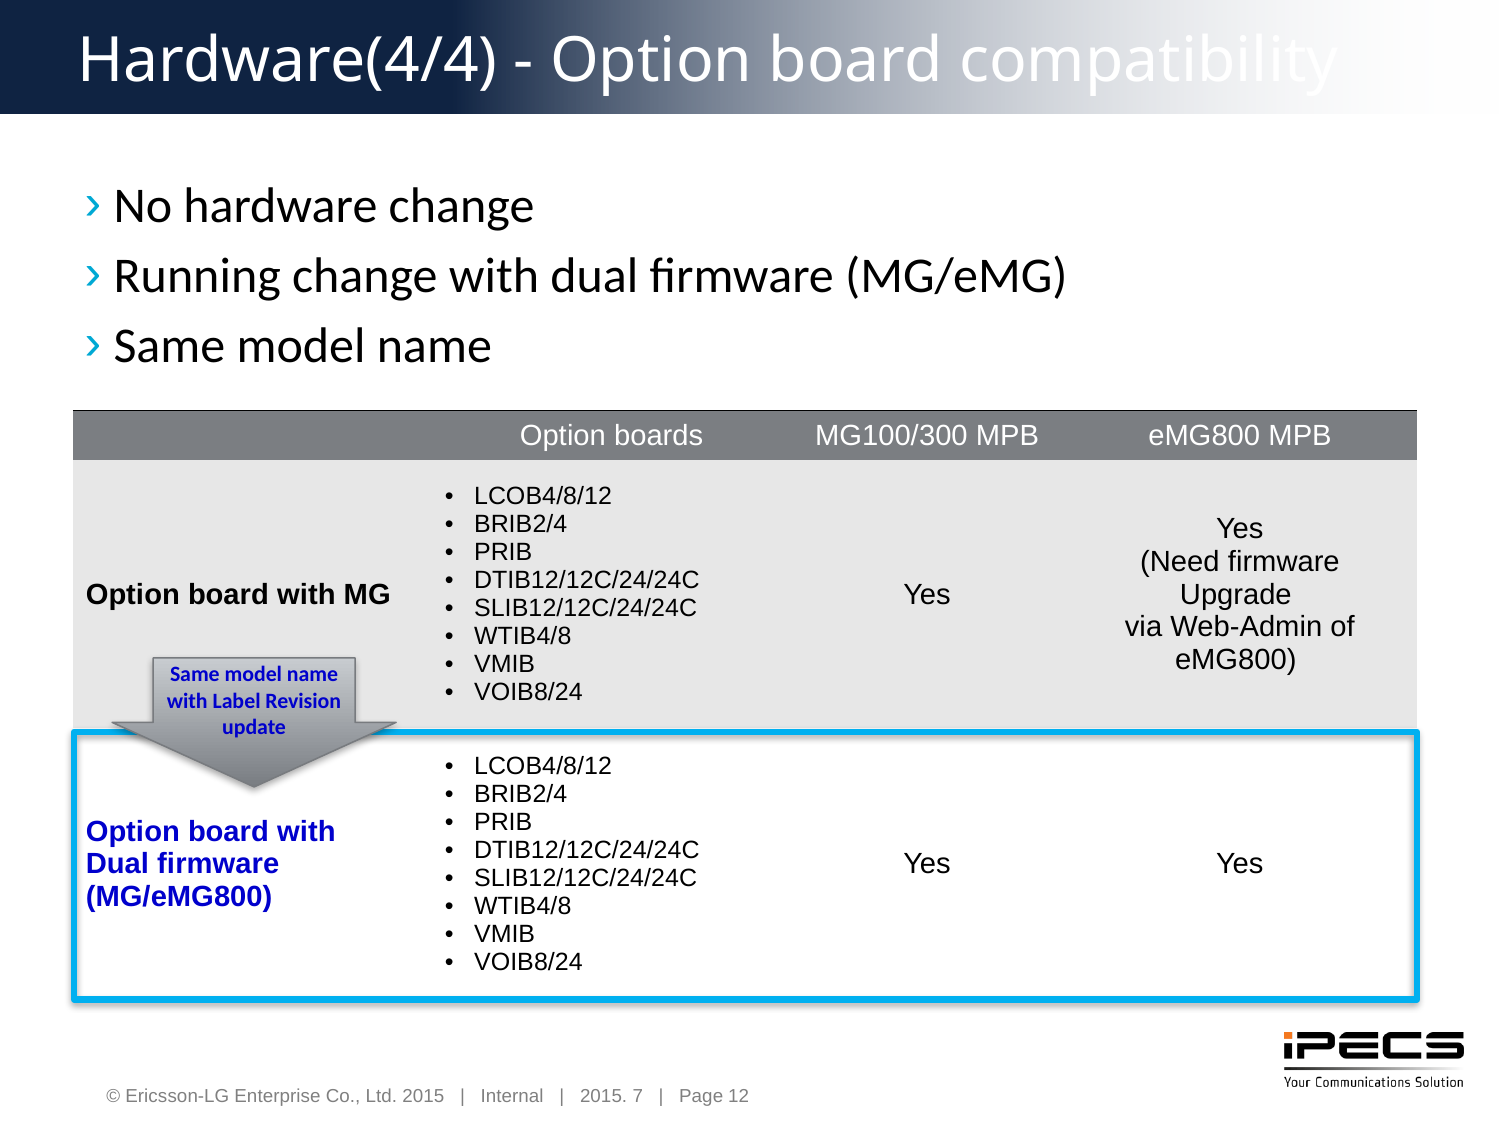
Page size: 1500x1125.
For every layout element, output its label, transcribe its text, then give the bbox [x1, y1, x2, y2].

table_header Option boards [432, 411, 791, 460]
table_header MG100/300 MPB [791, 411, 1063, 460]
table_header eMG800 MPB [1063, 411, 1417, 460]
table_cell Option board with MG [73, 460, 432, 728]
text_box [73, 731, 1418, 1000]
table_cell Yes (Need firmware Upgrade via Web-Admin of eMG800) [1063, 460, 1417, 728]
text_box No hardware change Running change with dual firmware (MG/eMG) Same model name [74, 172, 1377, 348]
table_cell LCOB4/8/12 BRIB2/4 PRIB DTIB12/12C/24/24C SLIB12/12C/24/24C WTIB4/8 VMIB VOIB8/24 [432, 460, 791, 728]
text_box Same model name with Label Revision update [111, 657, 397, 788]
table_header [73, 411, 432, 460]
picture [1284, 1032, 1464, 1087]
table_cell Yes [791, 460, 1063, 728]
list Hardware(4/4) - Option board compatibility [0, 0, 1500, 114]
